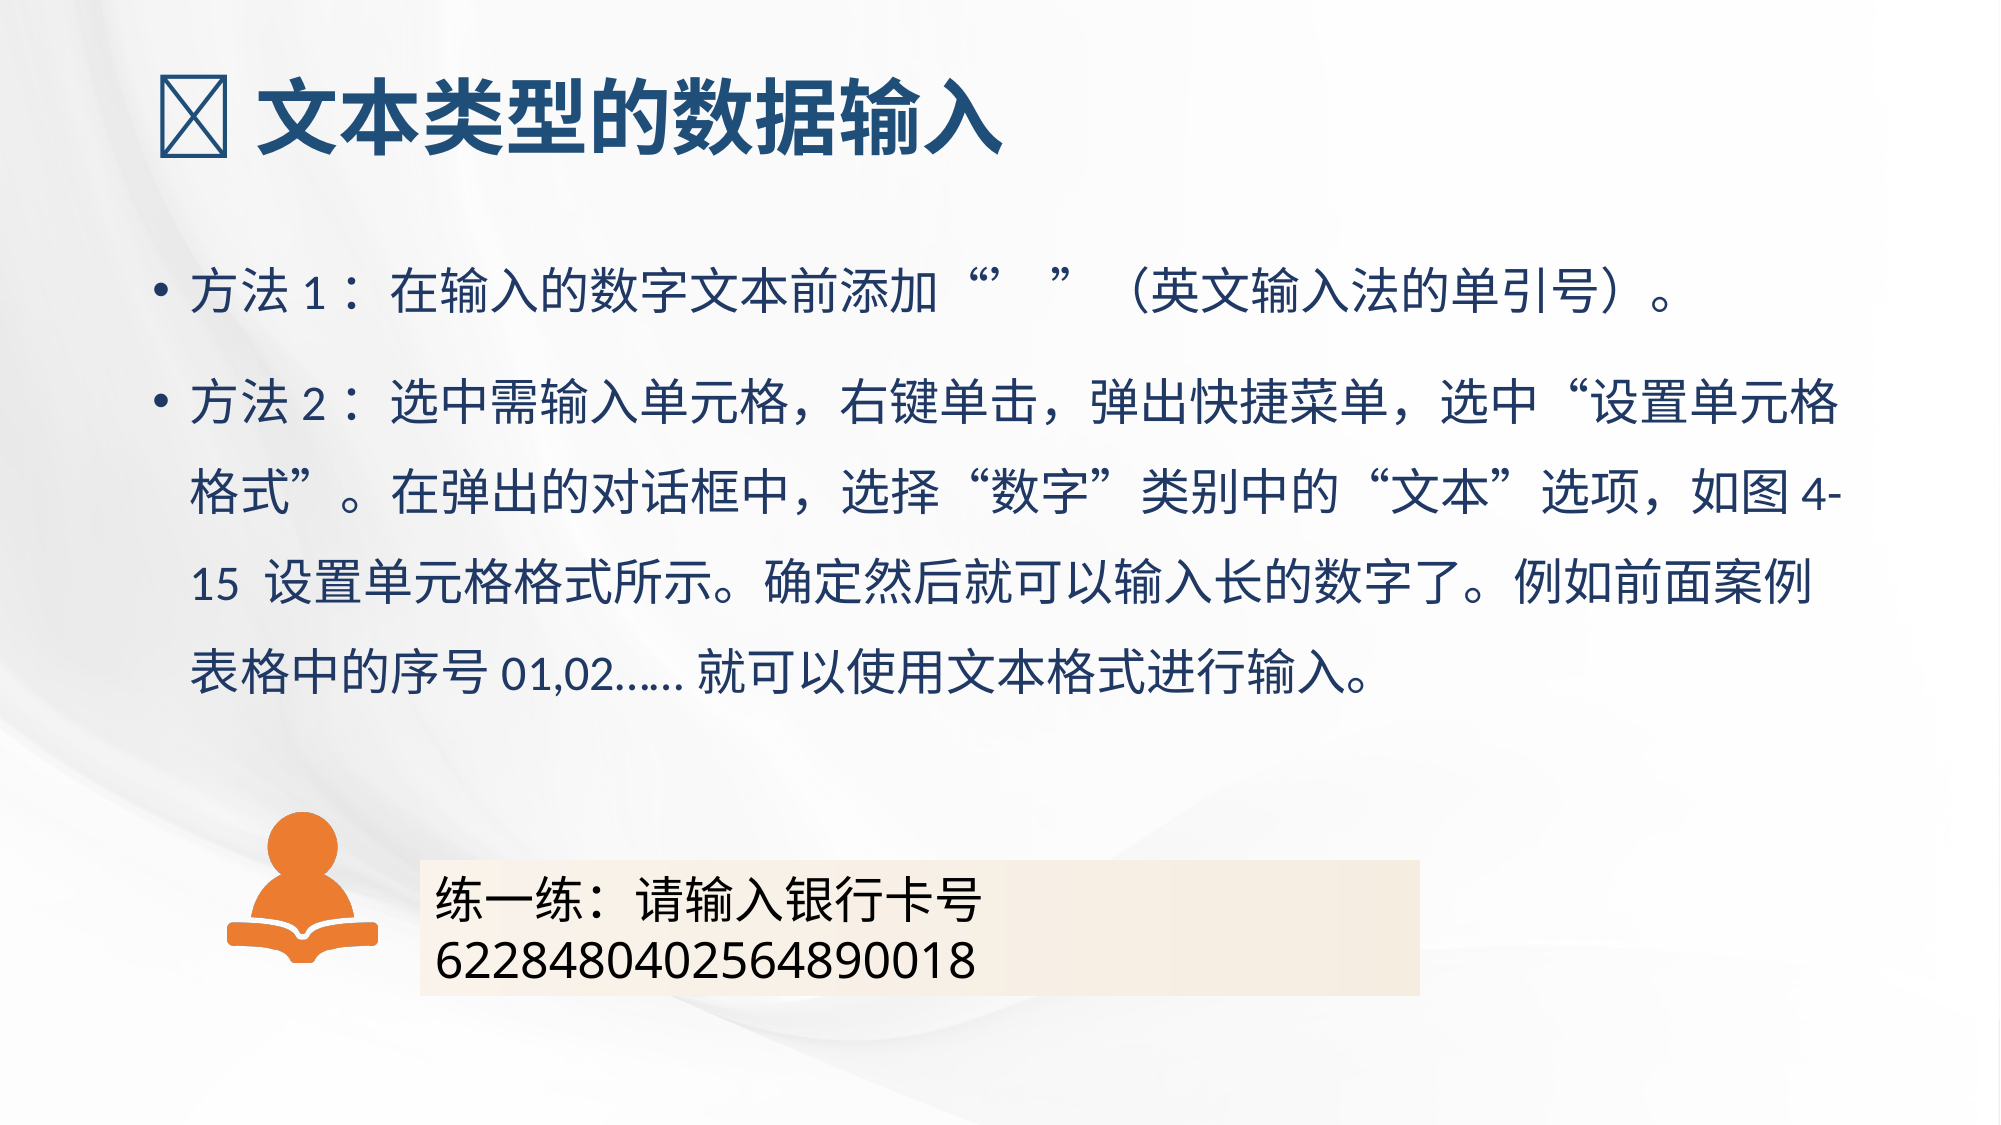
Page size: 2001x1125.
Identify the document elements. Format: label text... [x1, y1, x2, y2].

text_box 练一练：请输入银行卡号6228480402564890018 [420, 860, 1420, 996]
list 方法1：在输入的数字文本前添加“’ ”（英文输入法的单引号）。 方法2：选中需输入单元格，右键单击，弹出快捷菜单，选中“设置单元格格式”。在弹出的对话框中，选择“数字”类别中的“文本”选项，如图4- 15 设置单元格格式所示。确定然后就可以输入长的数字了。例如前面案例表格中的序号01,02……就可以使用文本格式进行输入。 [137, 222, 1863, 1043]
title 文本类型的数据输入 [137, 59, 1863, 184]
picture [227, 812, 378, 963]
